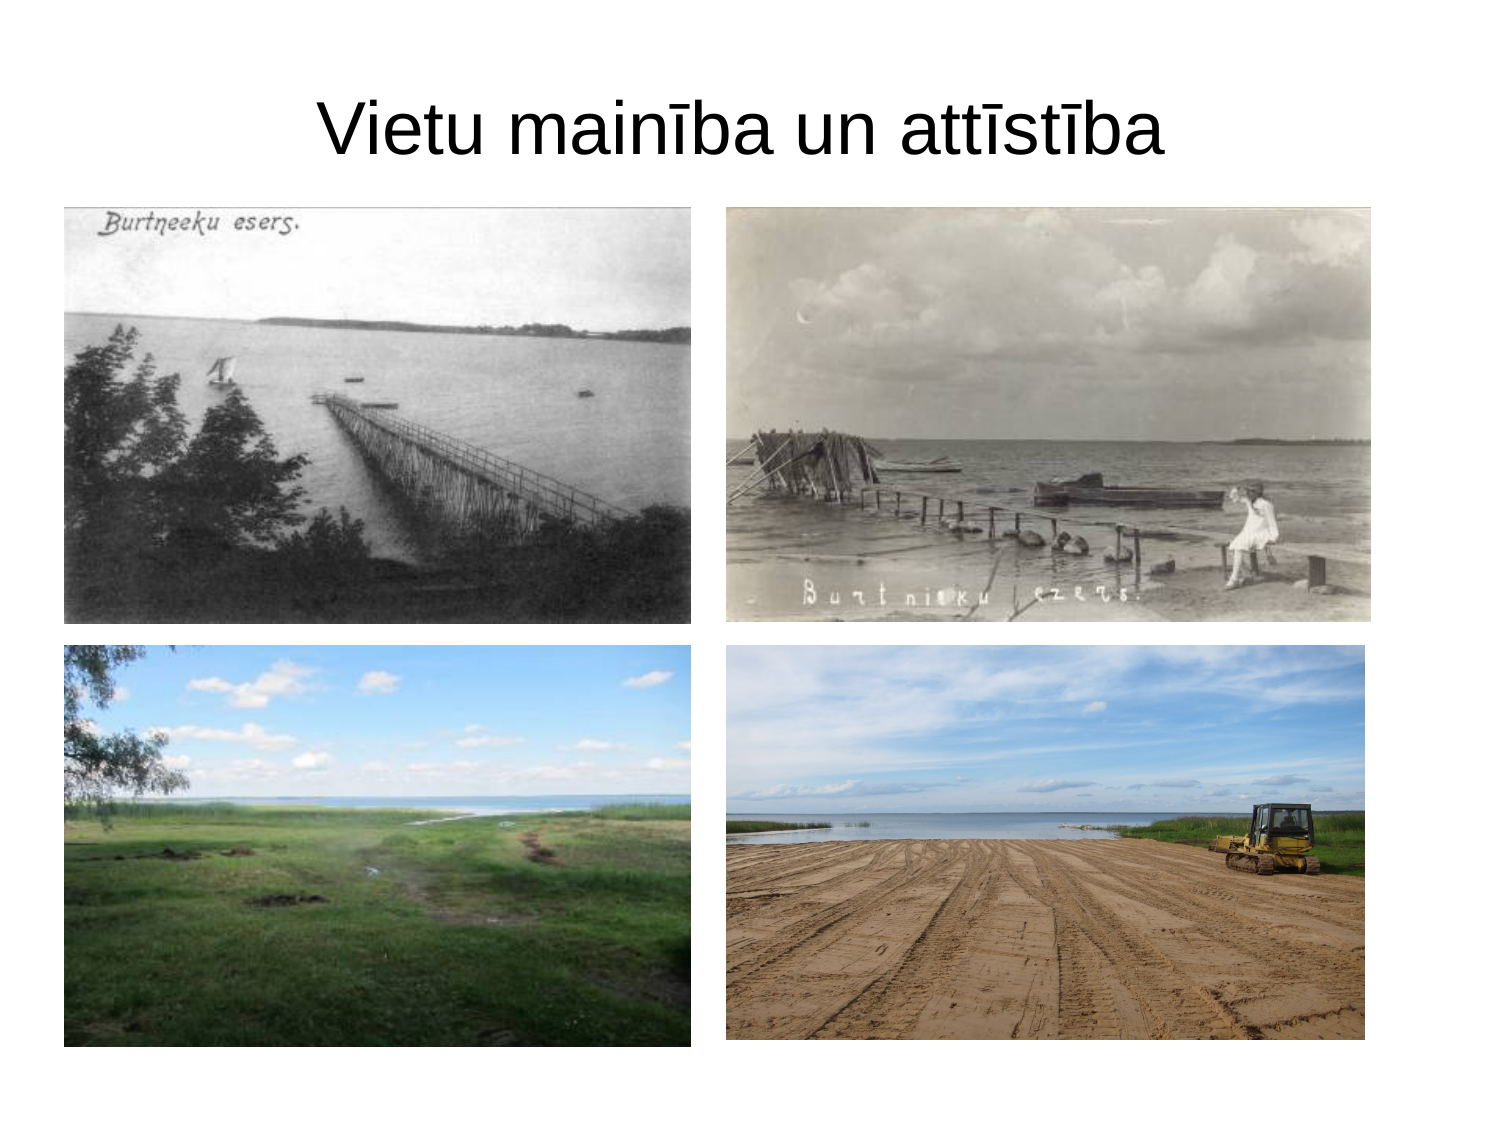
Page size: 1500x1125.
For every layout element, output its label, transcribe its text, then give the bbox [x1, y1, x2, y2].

title Vietu mainība un attīstība [76, 30, 1428, 219]
picture [725, 644, 1365, 1040]
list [64, 644, 692, 1048]
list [64, 207, 692, 625]
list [726, 207, 1371, 622]
